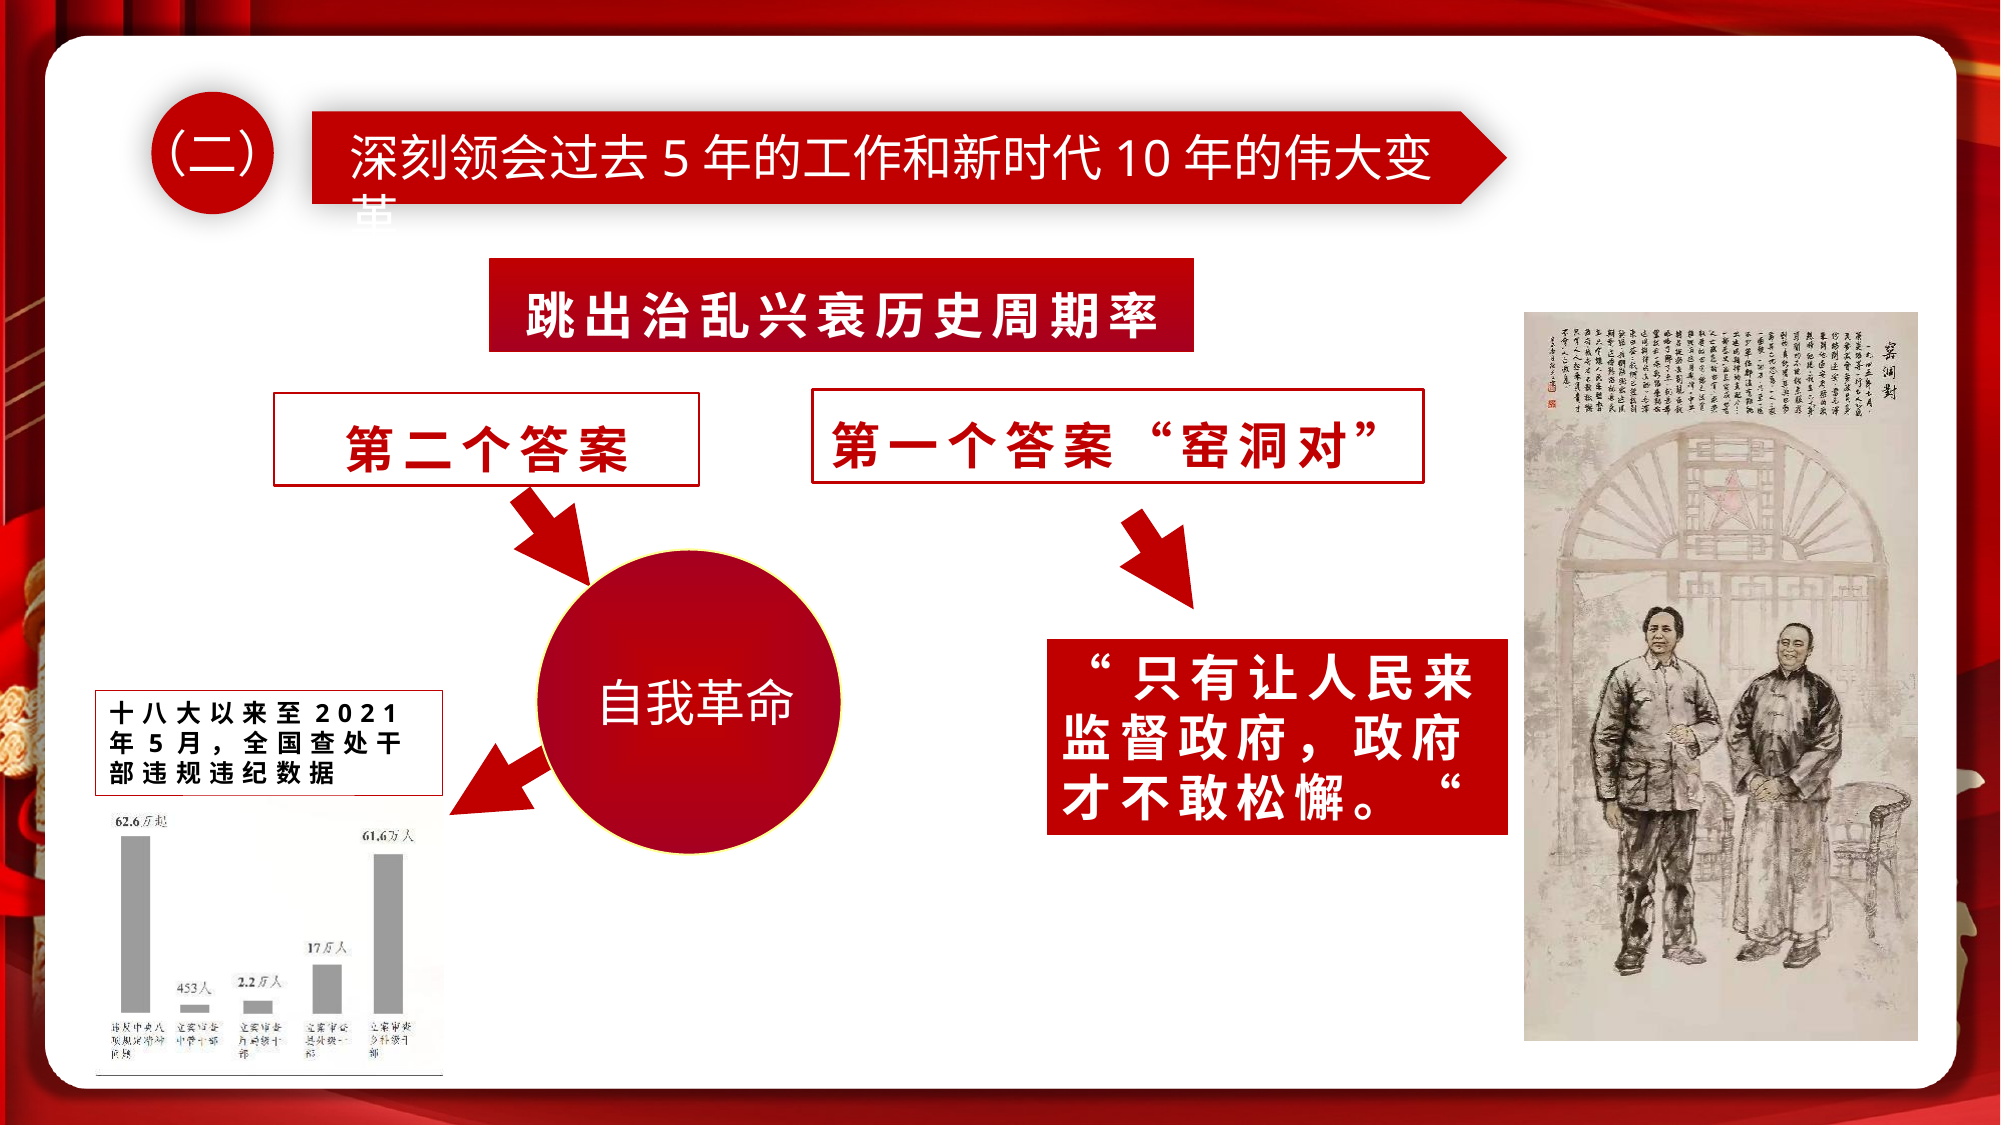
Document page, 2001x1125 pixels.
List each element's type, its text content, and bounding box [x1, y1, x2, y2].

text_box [1131, 515, 1194, 610]
text_box 跳出治乱兴衰历史周期率 [489, 258, 1194, 352]
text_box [449, 751, 536, 816]
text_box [94, 690, 444, 1076]
text_box “只有让人民来监督政府，政府才不敢松懈。“ [1047, 639, 1507, 835]
picture [0, 0, 2001, 1125]
text_box 第二个答案 [273, 392, 699, 486]
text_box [519, 494, 591, 587]
text_box 第一个答案“窑洞对” [812, 389, 1424, 483]
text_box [121, 91, 1508, 215]
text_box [536, 549, 916, 855]
